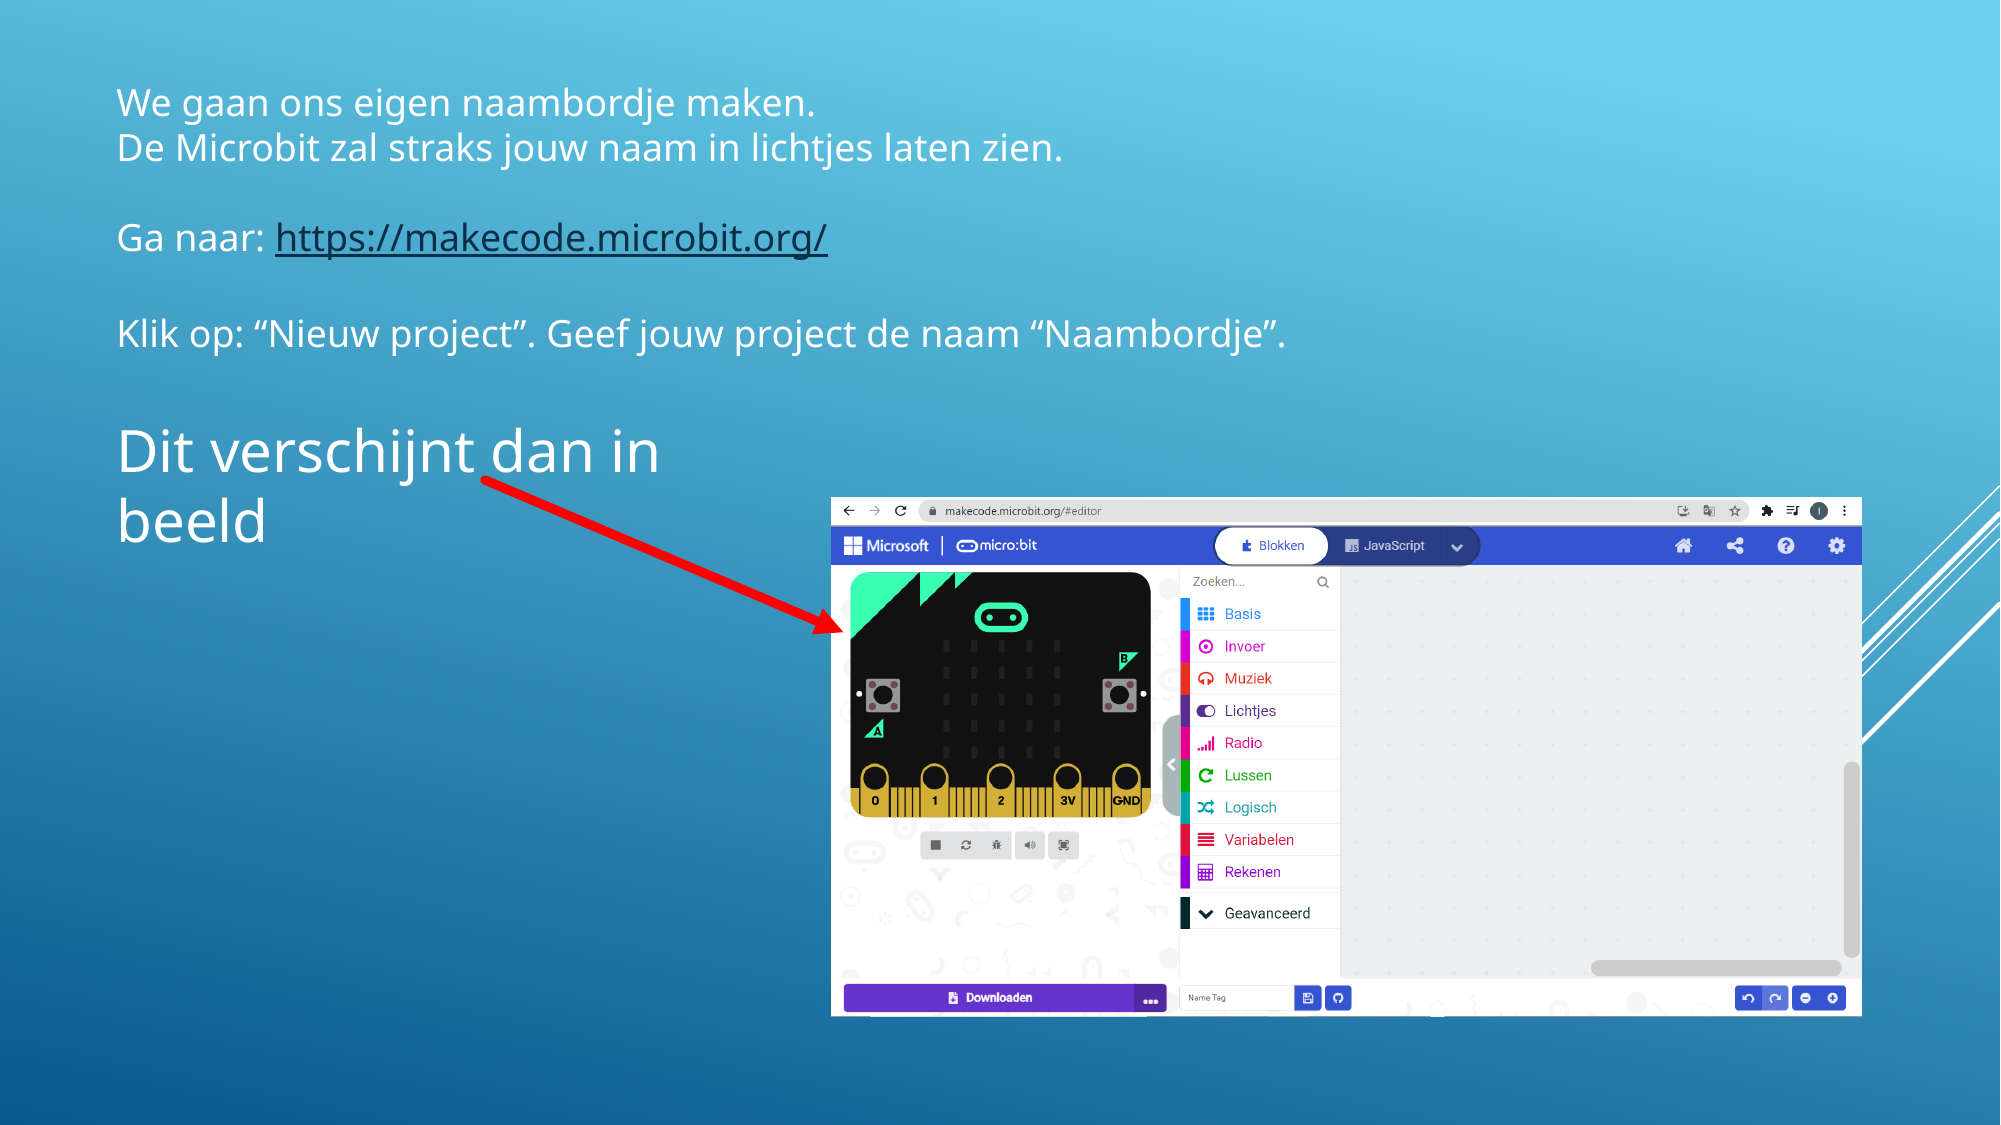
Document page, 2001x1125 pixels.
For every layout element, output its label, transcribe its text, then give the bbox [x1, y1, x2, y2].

text_box Dit verschijnt dan in beeld [101, 406, 800, 562]
text_box We gaan ons eigen naambordje maken. De Microbit zal straks jouw naam in lichtjes laten zien. Ga naar: https://makecode.microbit.org/ Klik op: “Nieuw project”. Geef jouw project de naam “Naambordje”. [101, 71, 1410, 452]
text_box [484, 479, 844, 633]
picture [831, 497, 1862, 1018]
